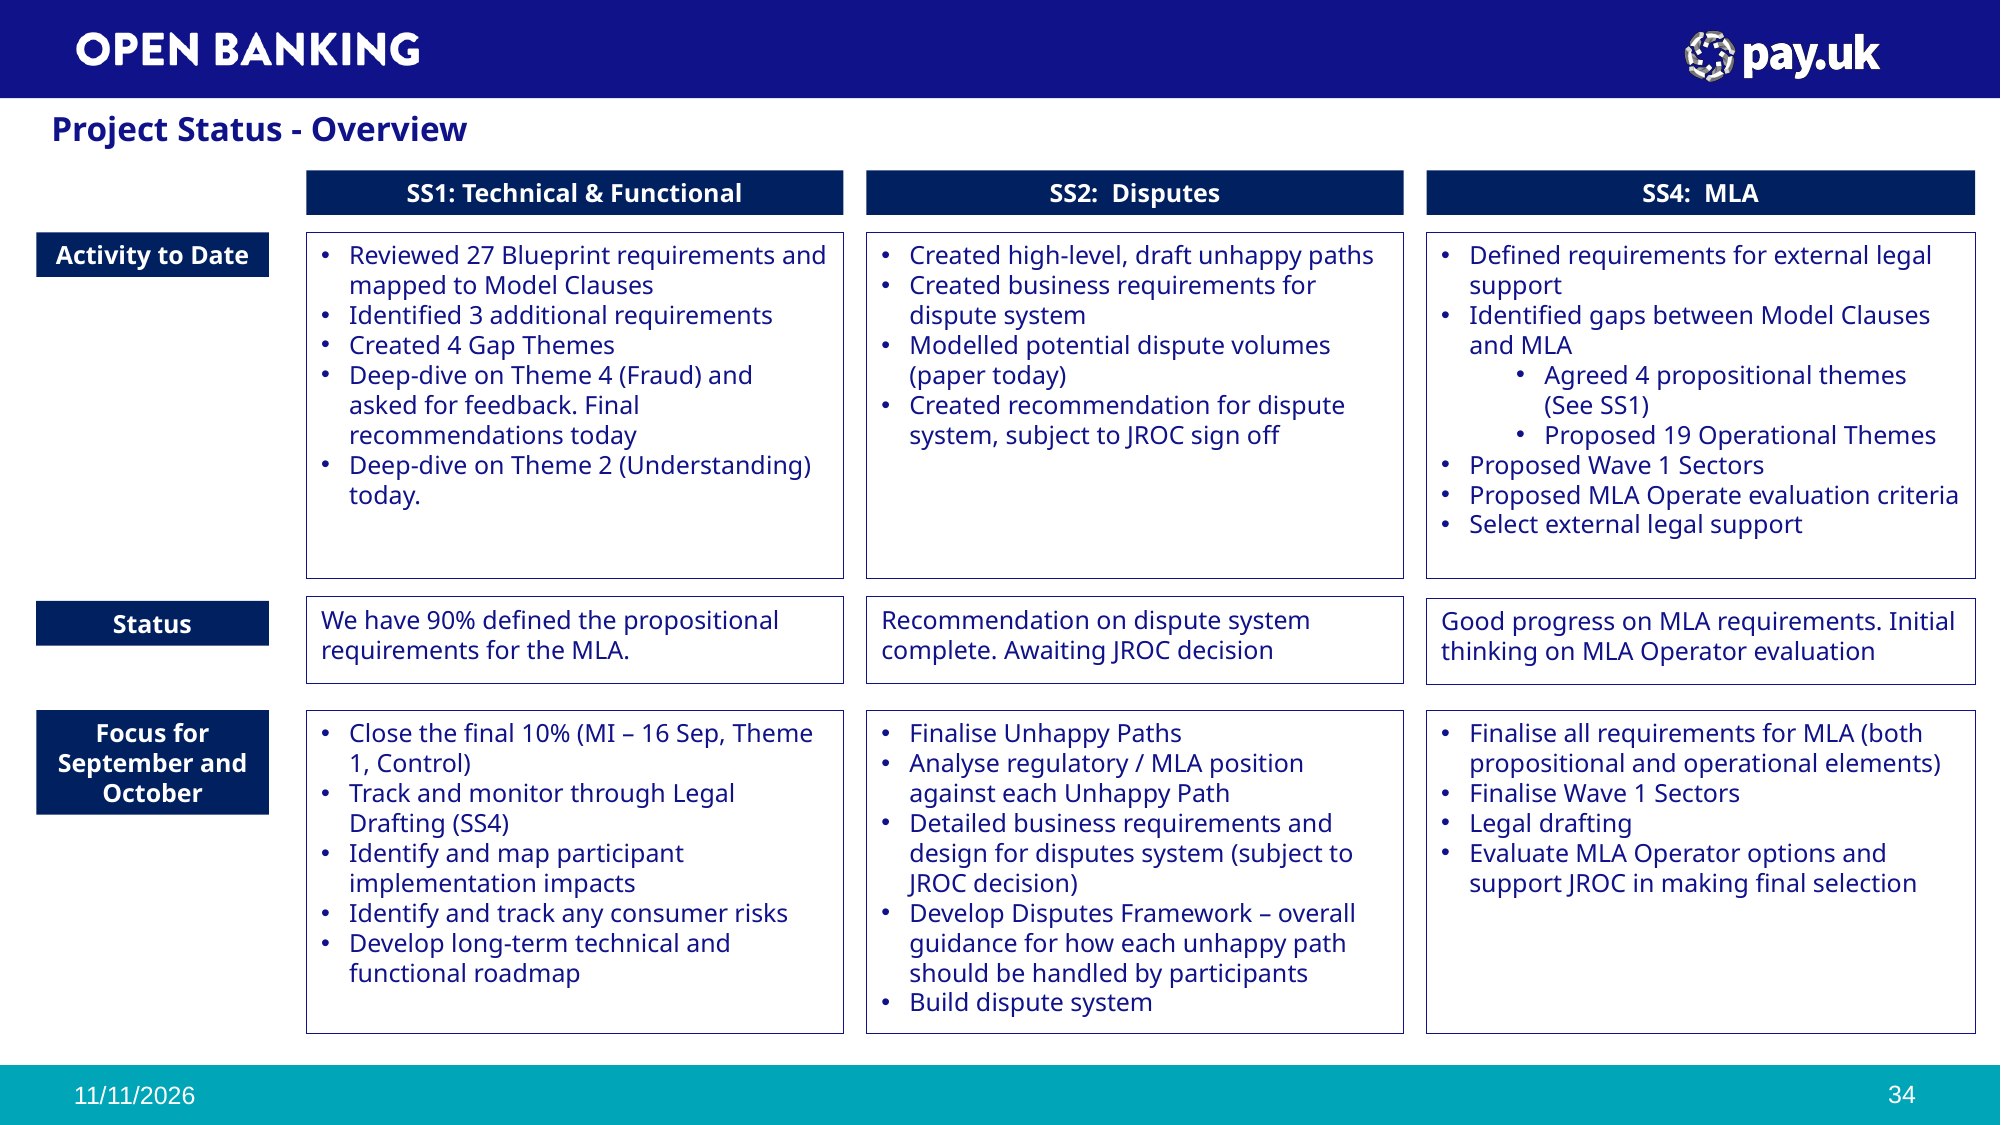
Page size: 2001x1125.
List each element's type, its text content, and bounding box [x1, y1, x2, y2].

text_box We have 90% defined the propositional requirements for the MLA. [306, 596, 844, 684]
text_box Finalise Unhappy Paths Analyse regulatory / MLA position against each Unhappy Path Detailed business requirements and design for disputes system (subject to JROC decision) Develop Disputes Framework – overall guidance for how each unhappy path should be handled by participants Build dispute system [866, 710, 1404, 1034]
picture [1677, 19, 1887, 87]
text_box Recommendation on dispute system complete. Awaiting JROC decision [866, 596, 1404, 684]
text_box Status [36, 600, 269, 646]
text_box SS4: MLA [1426, 170, 1976, 215]
text_box Reviewed 27 Blueprint requirements and mapped to Model Clauses Identified 3 additional requirements Created 4 Gap Themes Deep-dive on Theme 4 (Fraud) and asked for feedback. Final recommendations today Deep-dive on Theme 2 (Understanding) today. [306, 232, 844, 579]
text_box Defined requirements for external legal support Identified gaps between Model Clauses and MLA Agreed 4 propositional themes (See SS1) Proposed 19 Operational Themes Proposed Wave 1 Sectors Proposed MLA Operate evaluation criteria Select external legal support [1426, 232, 1976, 579]
text_box Activity to Date [36, 232, 269, 277]
text_box SS2: Disputes [866, 170, 1404, 215]
text_box Created high-level, draft unhappy paths Created business requirements for dispute system Modelled potential dispute volumes (paper today) Created recommendation for dispute system, subject to JROC sign off [866, 232, 1404, 579]
text_box Good progress on MLA requirements. Initial thinking on MLA Operator evaluation [1426, 598, 1976, 685]
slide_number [59, 1065, 509, 1125]
text_box SS1: Technical & Functional [306, 170, 844, 215]
text_box Finalise all requirements for MLA (both propositional and operational elements) Finalise Wave 1 Sectors Legal drafting Evaluate MLA Operator options and support JROC in making final selection [1426, 710, 1976, 1034]
text_box Close the final 10% (MI – 16 Sep, Theme 1, Control) Track and monitor through Legal Drafting (SS4) Identify and map participant implementation impacts Identify and track any consumer risks Develop long-term technical and functional roadmap [306, 710, 844, 1034]
title Project Status - Overview [36, 105, 726, 154]
text_box Focus for September and October [36, 710, 269, 815]
slide_number 34 [1412, 1064, 1932, 1124]
picture [43, 0, 452, 99]
